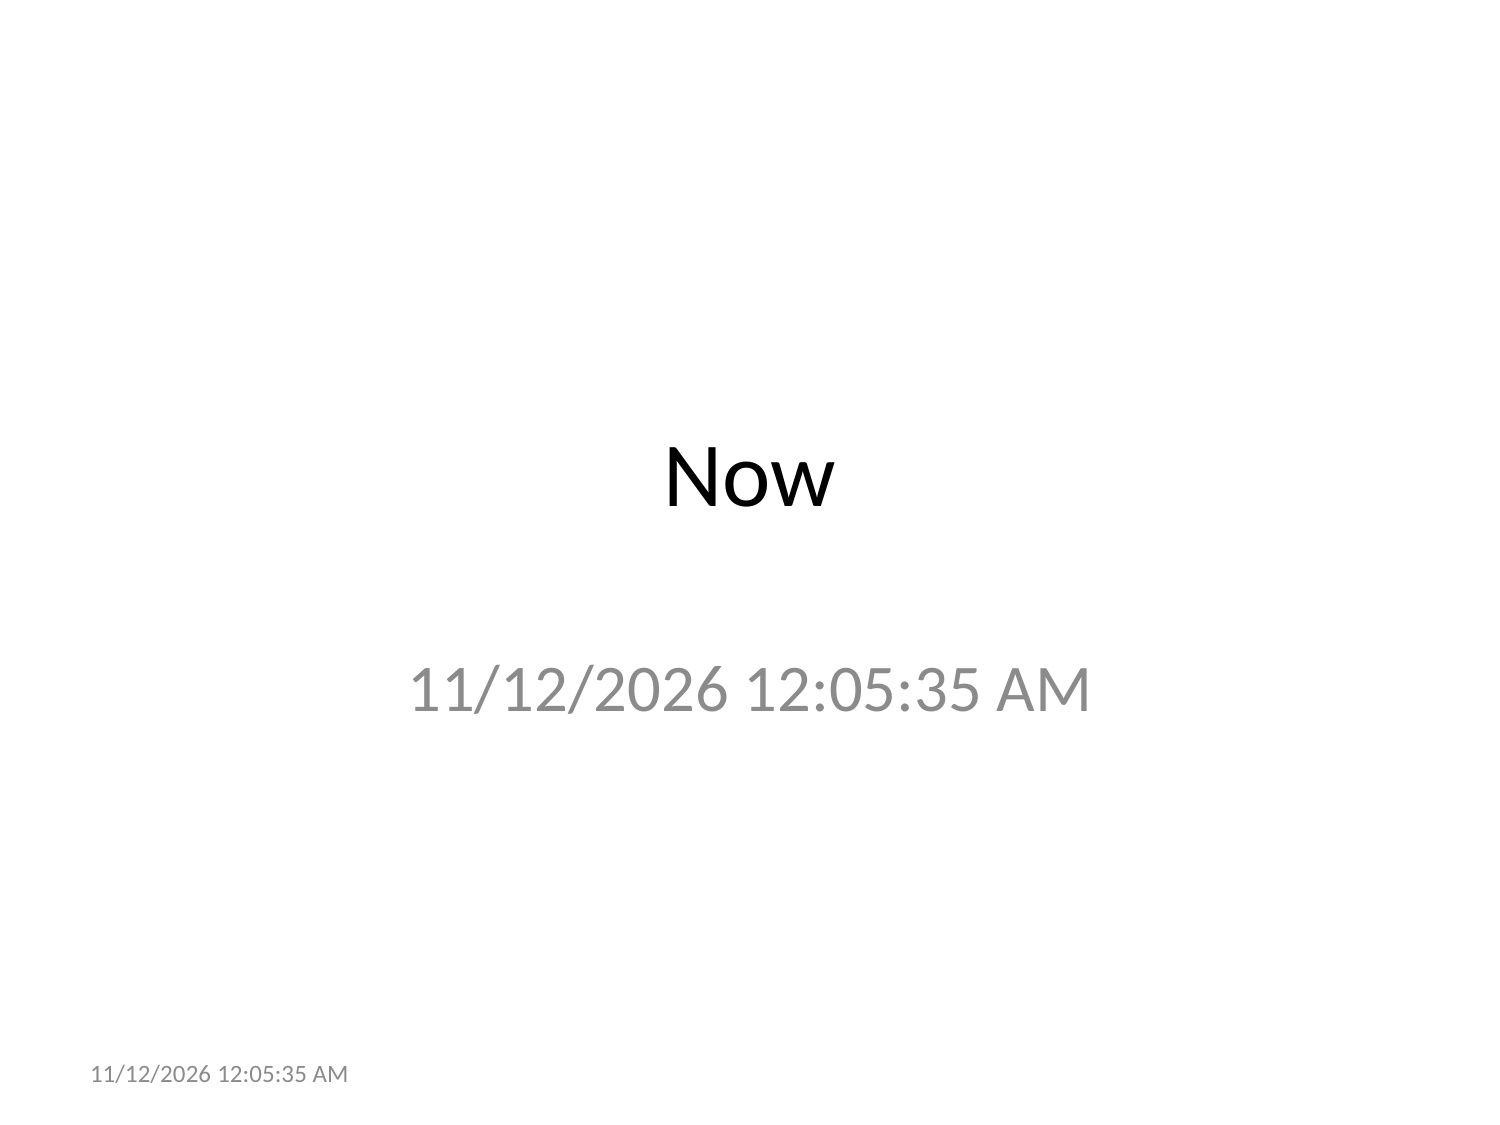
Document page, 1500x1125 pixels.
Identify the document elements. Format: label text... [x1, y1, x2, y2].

title Now [112, 349, 1388, 591]
subtitle 2011-12-19 10:20:04 AM [225, 637, 1275, 925]
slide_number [75, 1042, 425, 1103]
